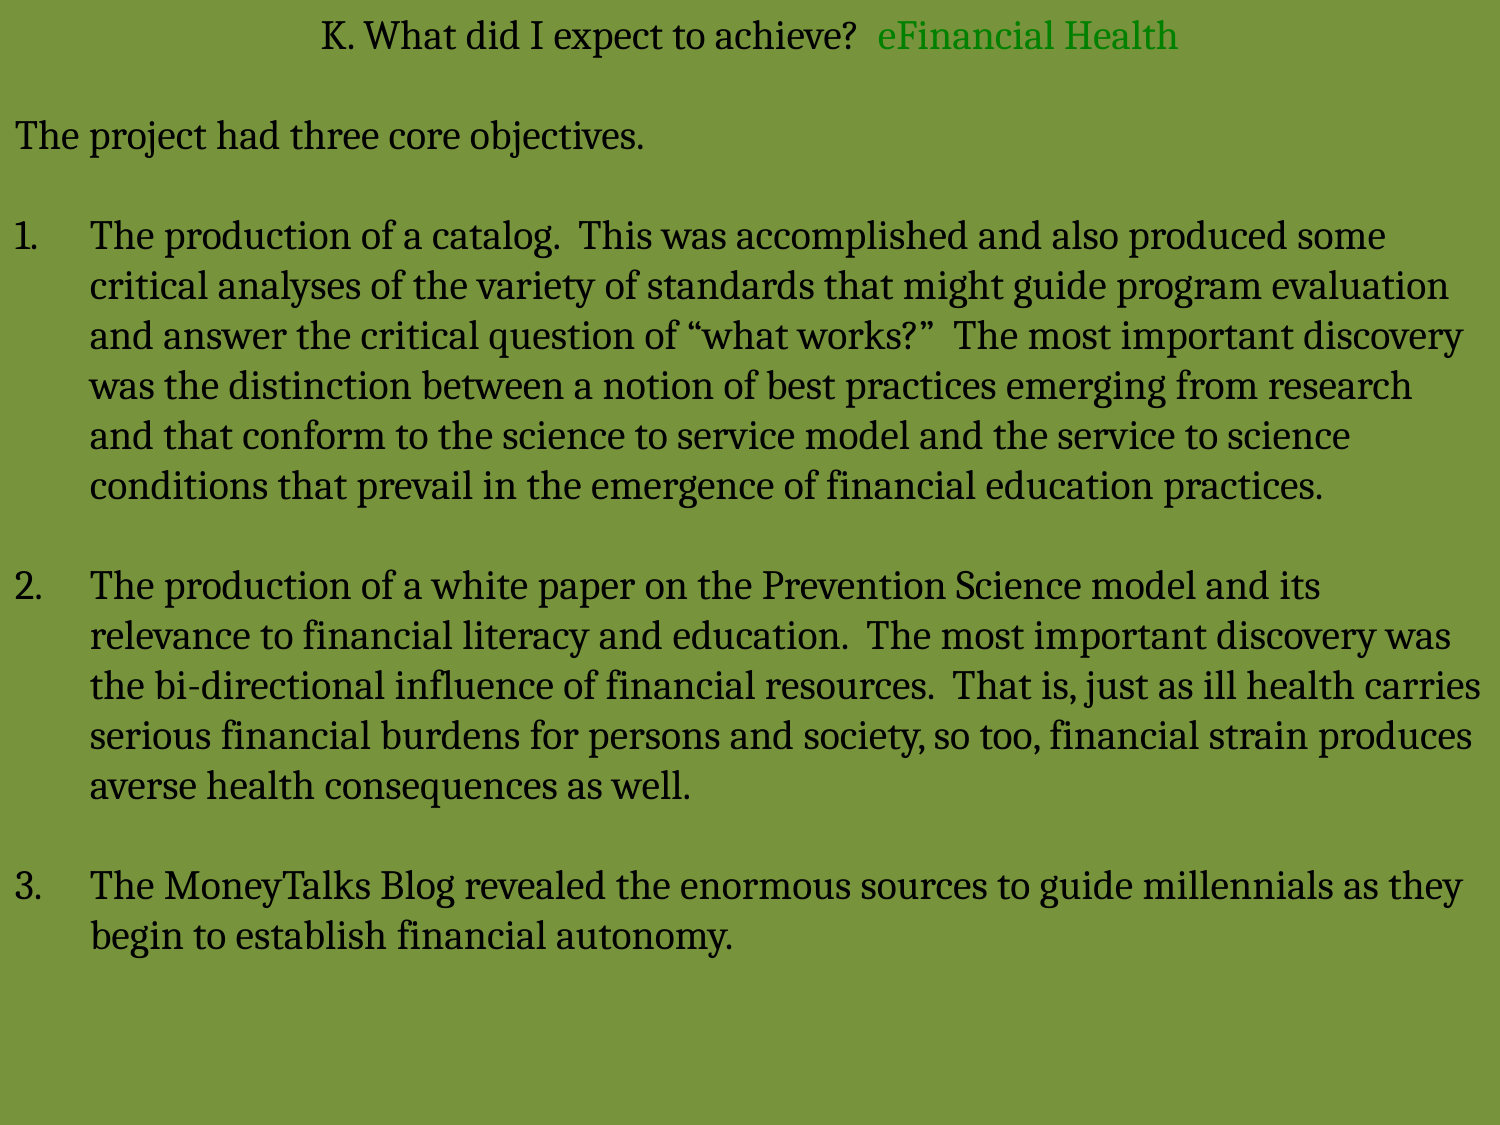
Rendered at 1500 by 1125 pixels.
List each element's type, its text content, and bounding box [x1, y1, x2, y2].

text_box K. What did I expect to achieve? eFinancial Health The project had three core objectives. The production of a catalog. This was accomplished and also produced some critical analyses of the variety of standards that might guide program evaluation and answer the critical question of “what works?” The most important discovery was the distinction between a notion of best practices emerging from research and that conform to the science to service model and the service to science conditions that prevail in the emergence of financial education practices. The production of a white paper on the Prevention Science model and its relevance to financial literacy and education. The most important discovery was the bi-directional influence of financial resources. That is, just as ill health carries serious financial burdens for persons and society, so too, financial strain produces averse health consequences as well. The MoneyTalks Blog revealed the enormous sources to guide millennials as they begin to establish financial autonomy. [0, 0, 1500, 1125]
